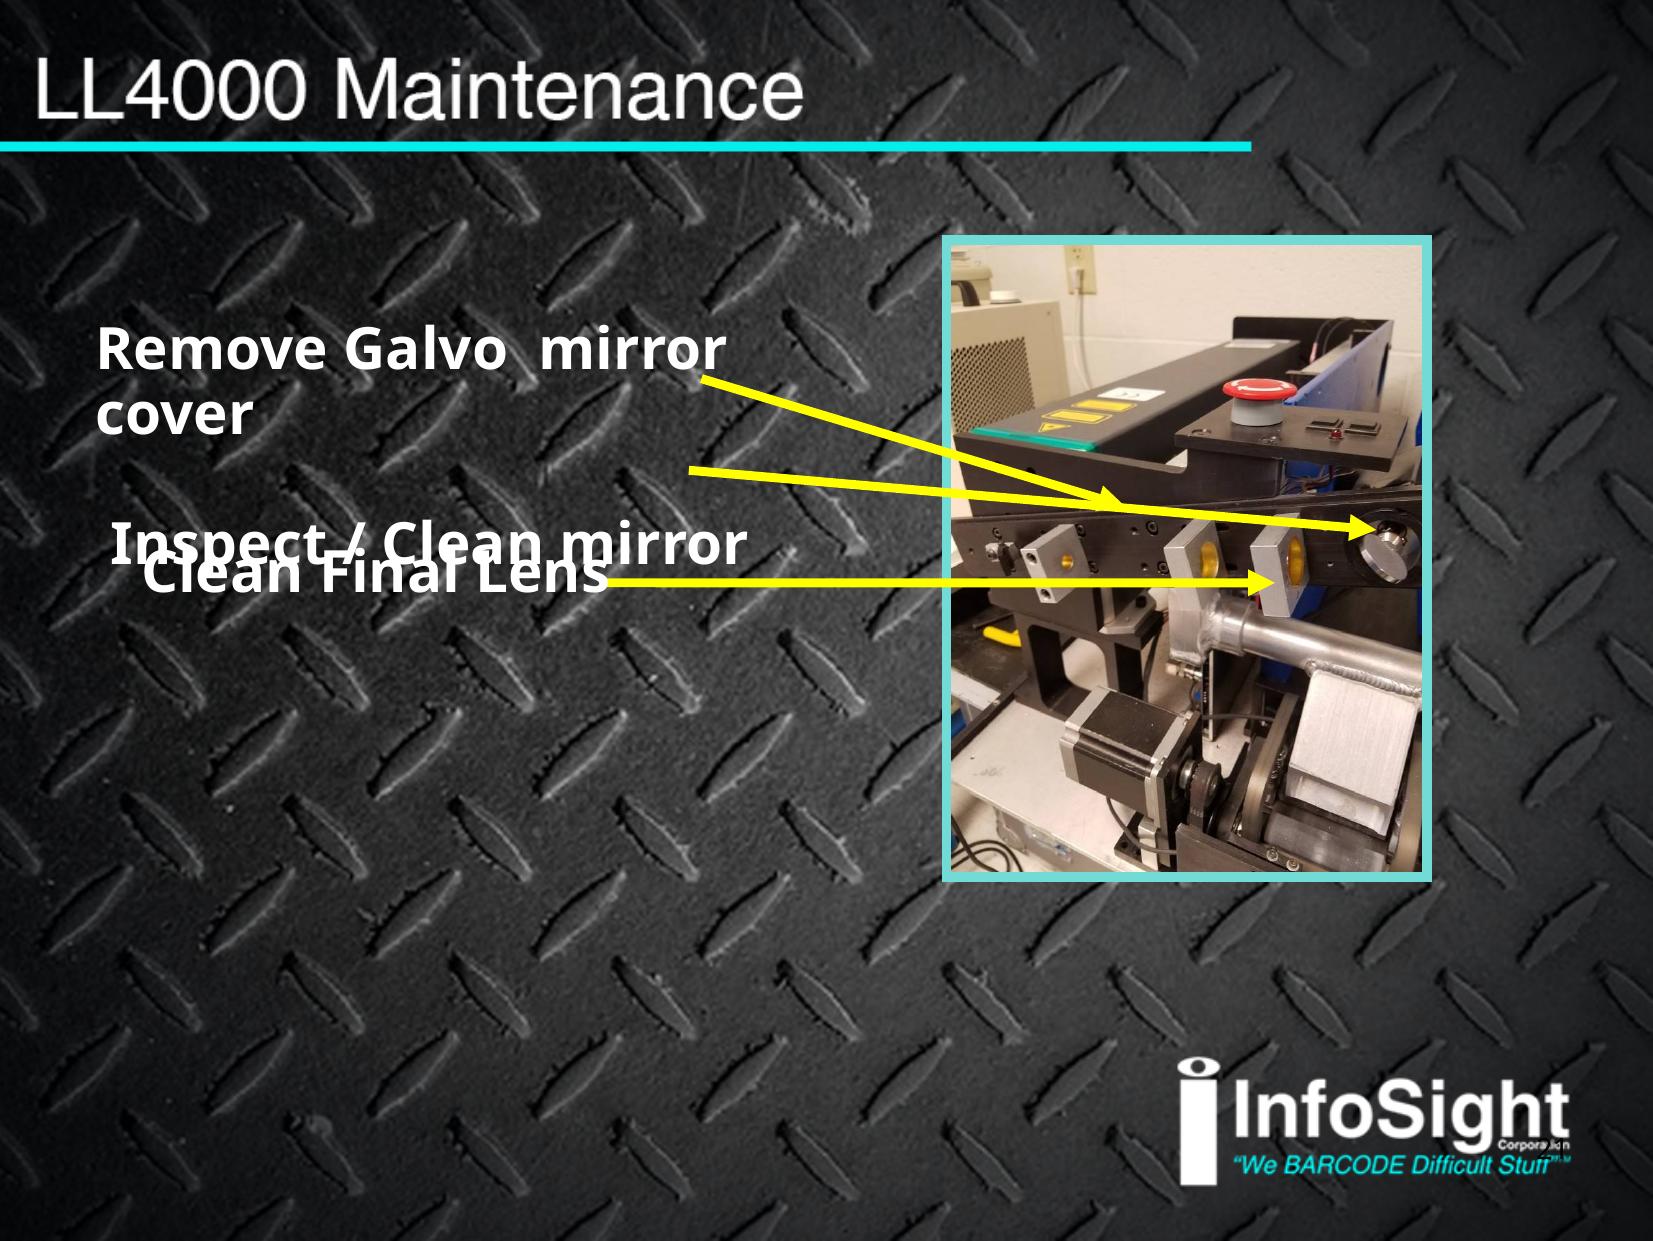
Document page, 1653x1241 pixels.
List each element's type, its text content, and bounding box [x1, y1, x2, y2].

picture [0, 0, 1653, 1241]
text_box Clean Final Lens [126, 529, 945, 602]
slide_number 21 [1185, 1130, 1570, 1215]
text_box Remove Galvo mirror cover Inspect / Clean mirror [80, 306, 806, 379]
